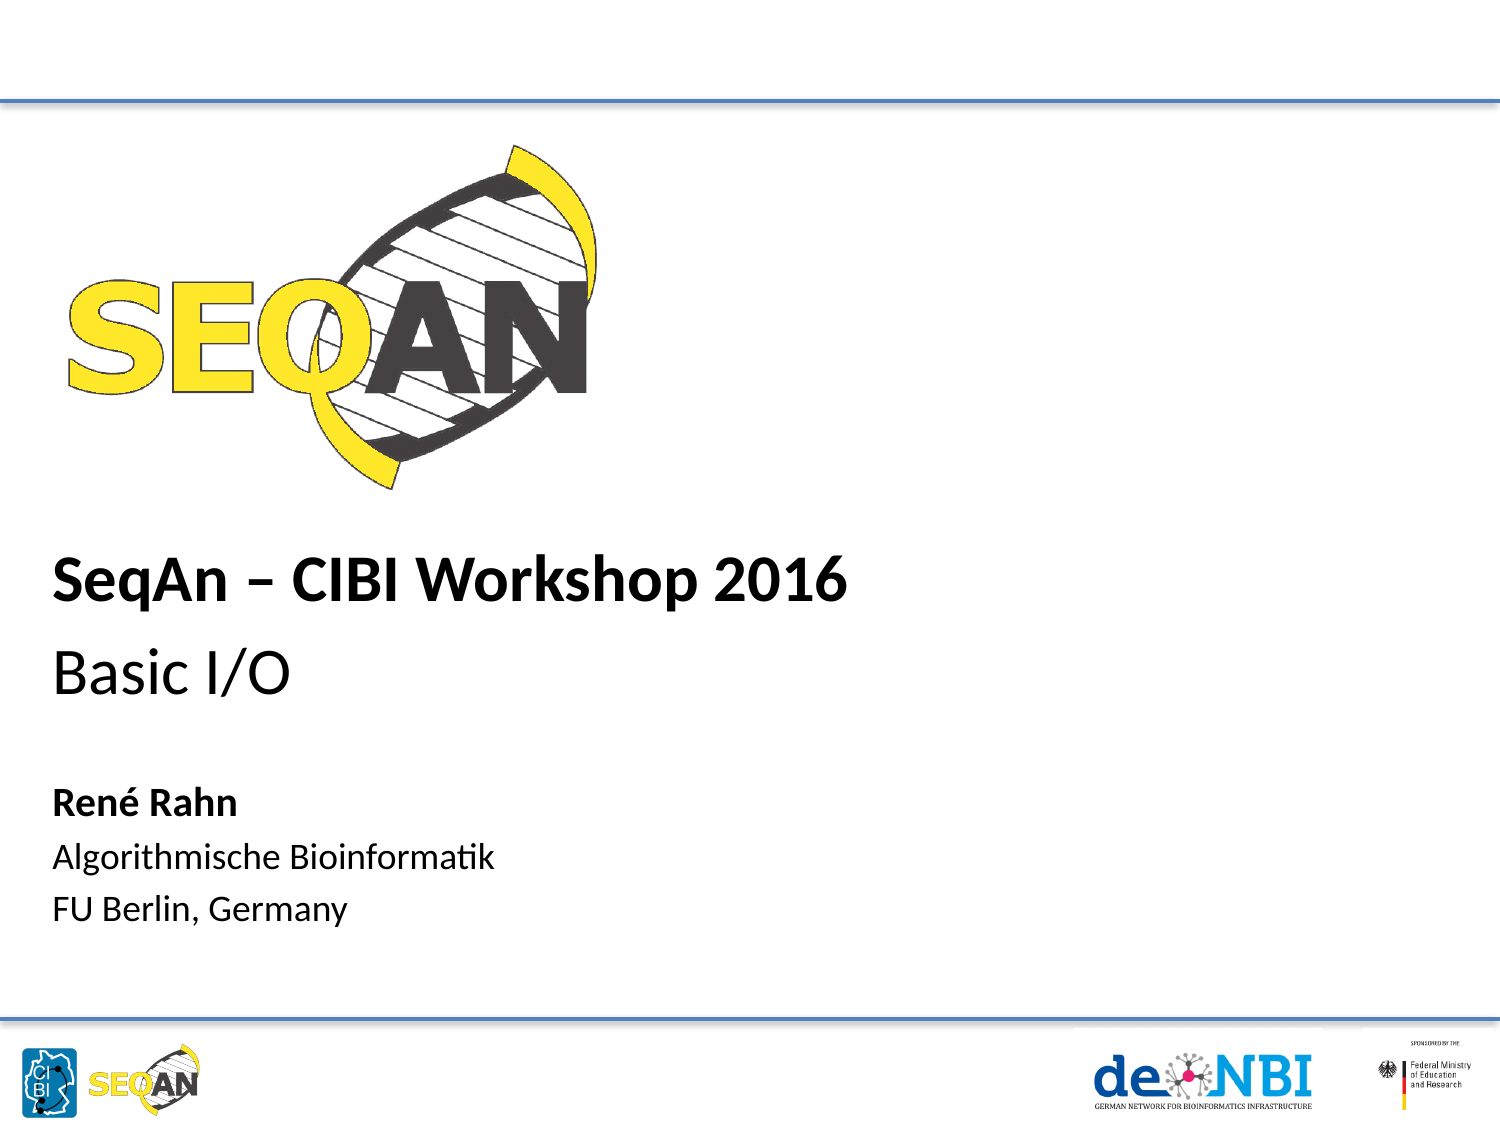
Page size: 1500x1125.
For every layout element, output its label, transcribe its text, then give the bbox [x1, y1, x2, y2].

picture [33, 1108, 44, 1113]
picture [75, 1042, 202, 1121]
text_box SeqAn – CIBI Workshop 2016 Basic I/O René Rahn Algorithmische Bioinformatik FU Berlin, Germany [37, 527, 1093, 980]
picture [40, 1051, 48, 1059]
picture [5, 136, 609, 514]
title [75, 25, 1425, 145]
picture [1074, 1028, 1322, 1122]
picture [31, 1060, 40, 1071]
